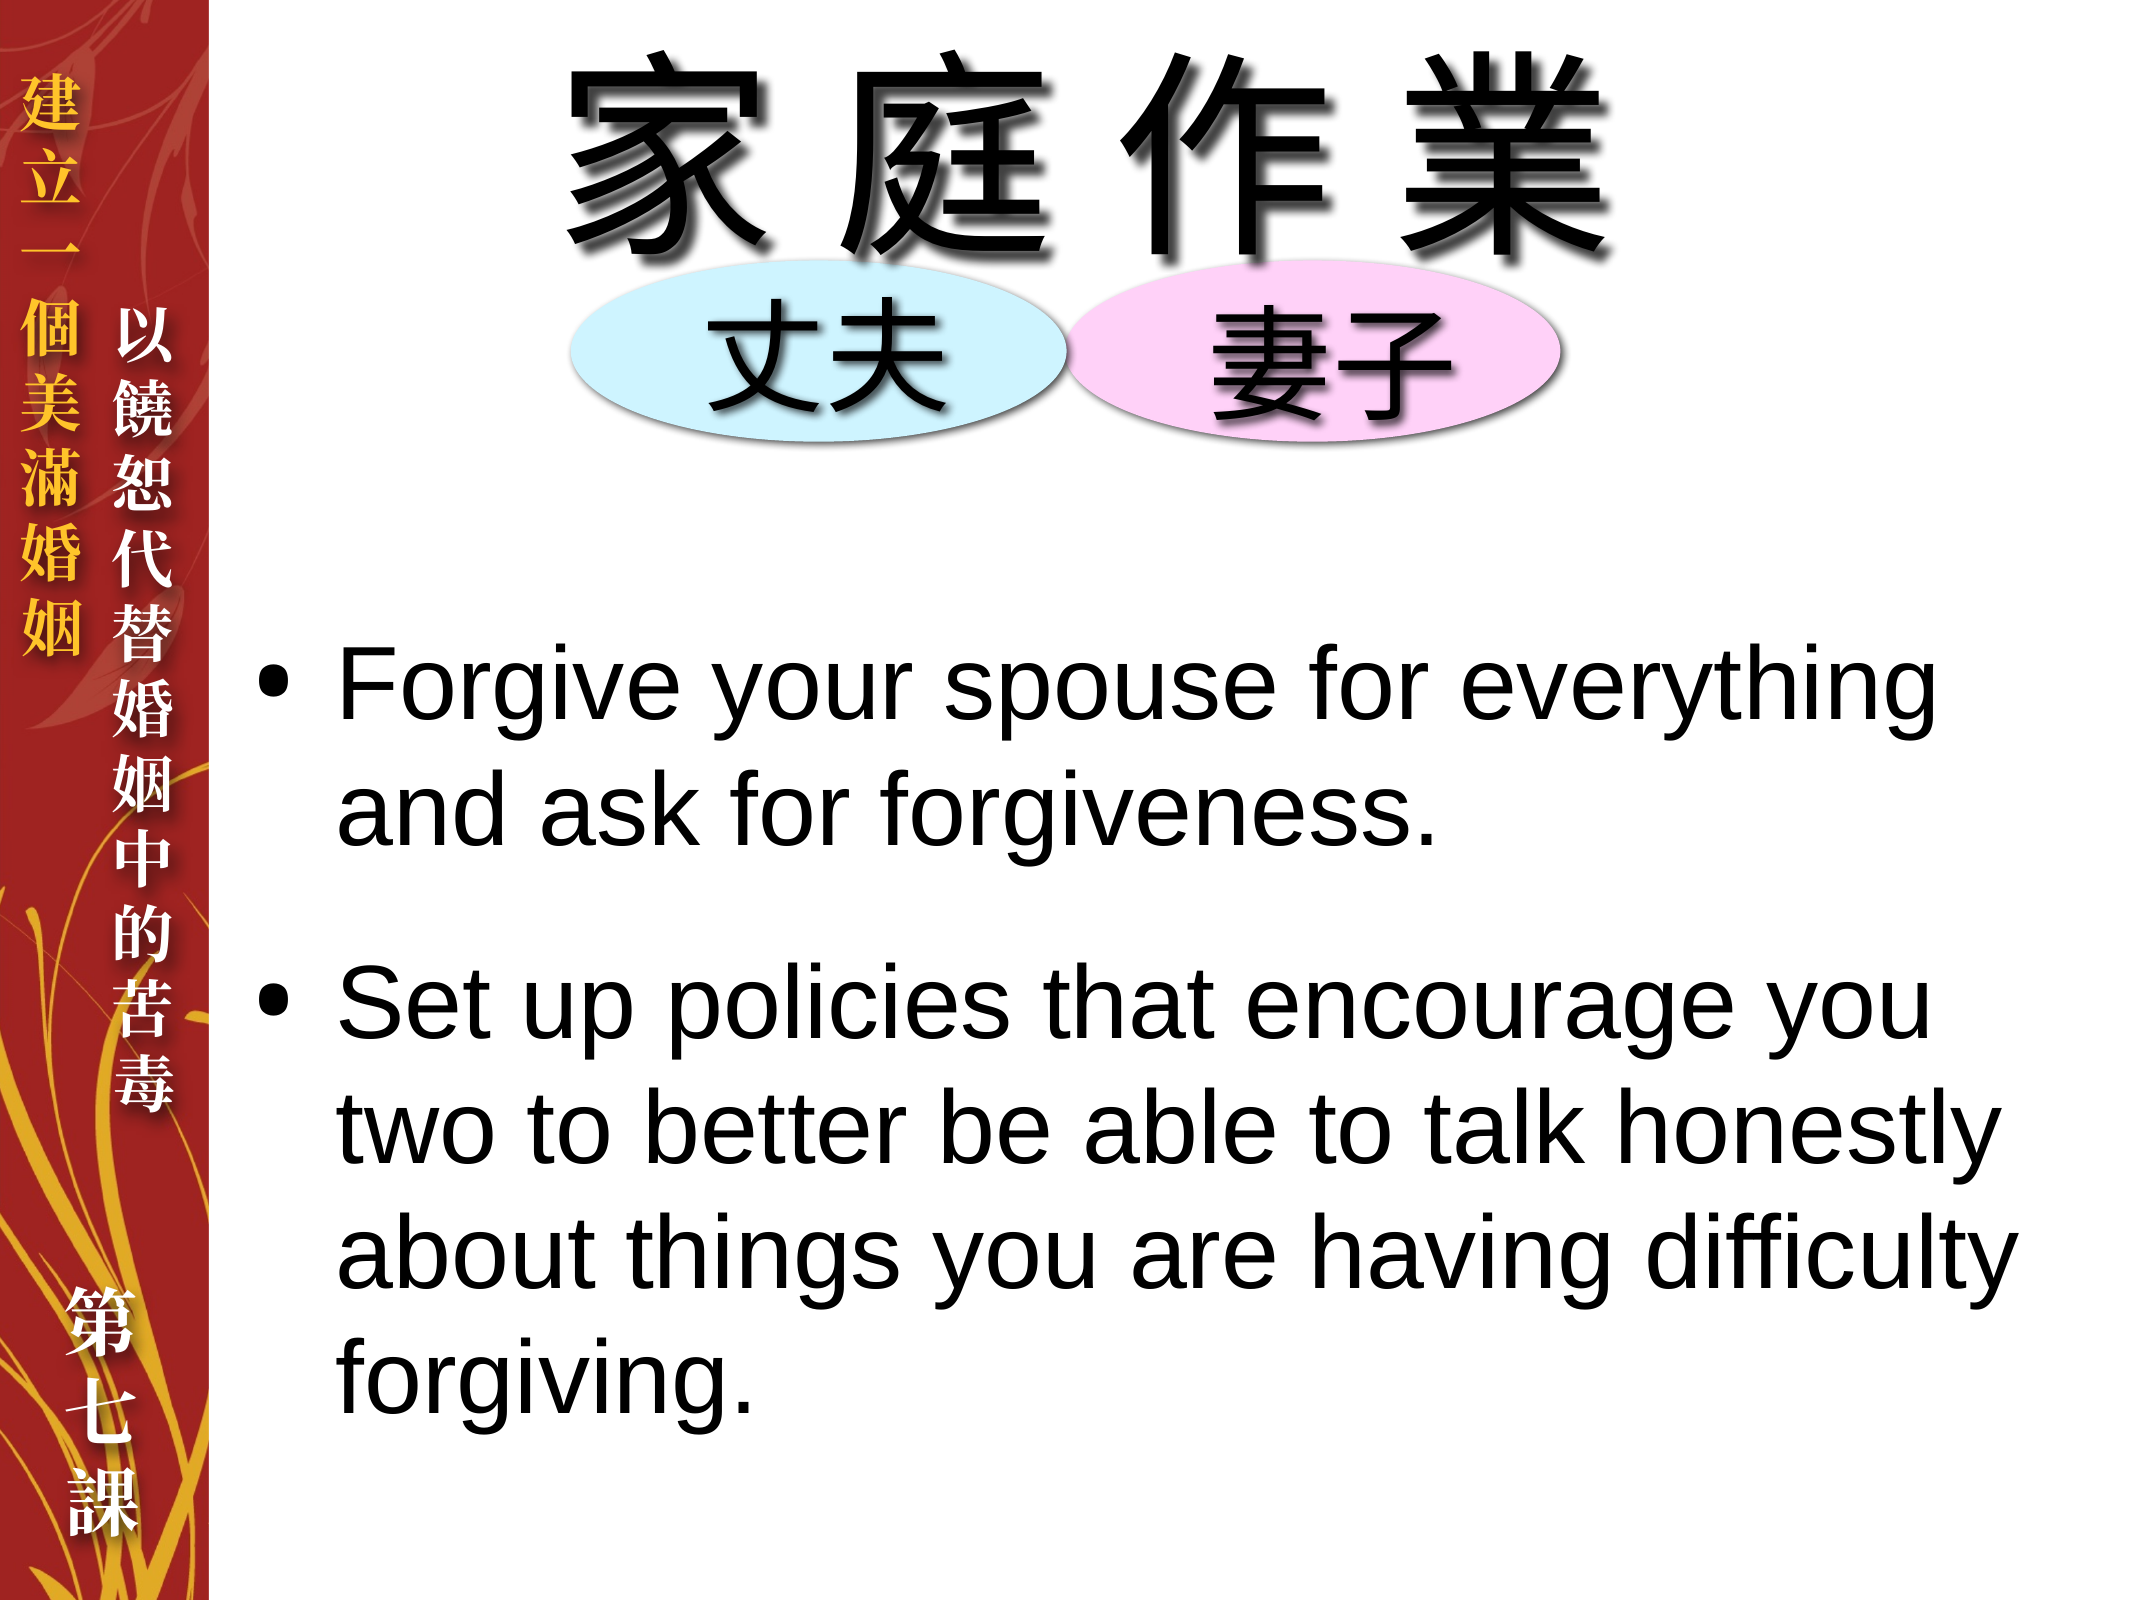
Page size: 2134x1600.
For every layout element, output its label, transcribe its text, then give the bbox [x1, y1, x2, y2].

text_box 家庭作業 [545, 8, 1622, 290]
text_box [570, 260, 1561, 442]
picture [0, 0, 208, 1600]
list Forgive your spouse for everything and ask for forgiveness. Set up policies that encourage you two to better be able to talk honestly about things you are having difficulty forgiving. [240, 606, 2107, 1498]
